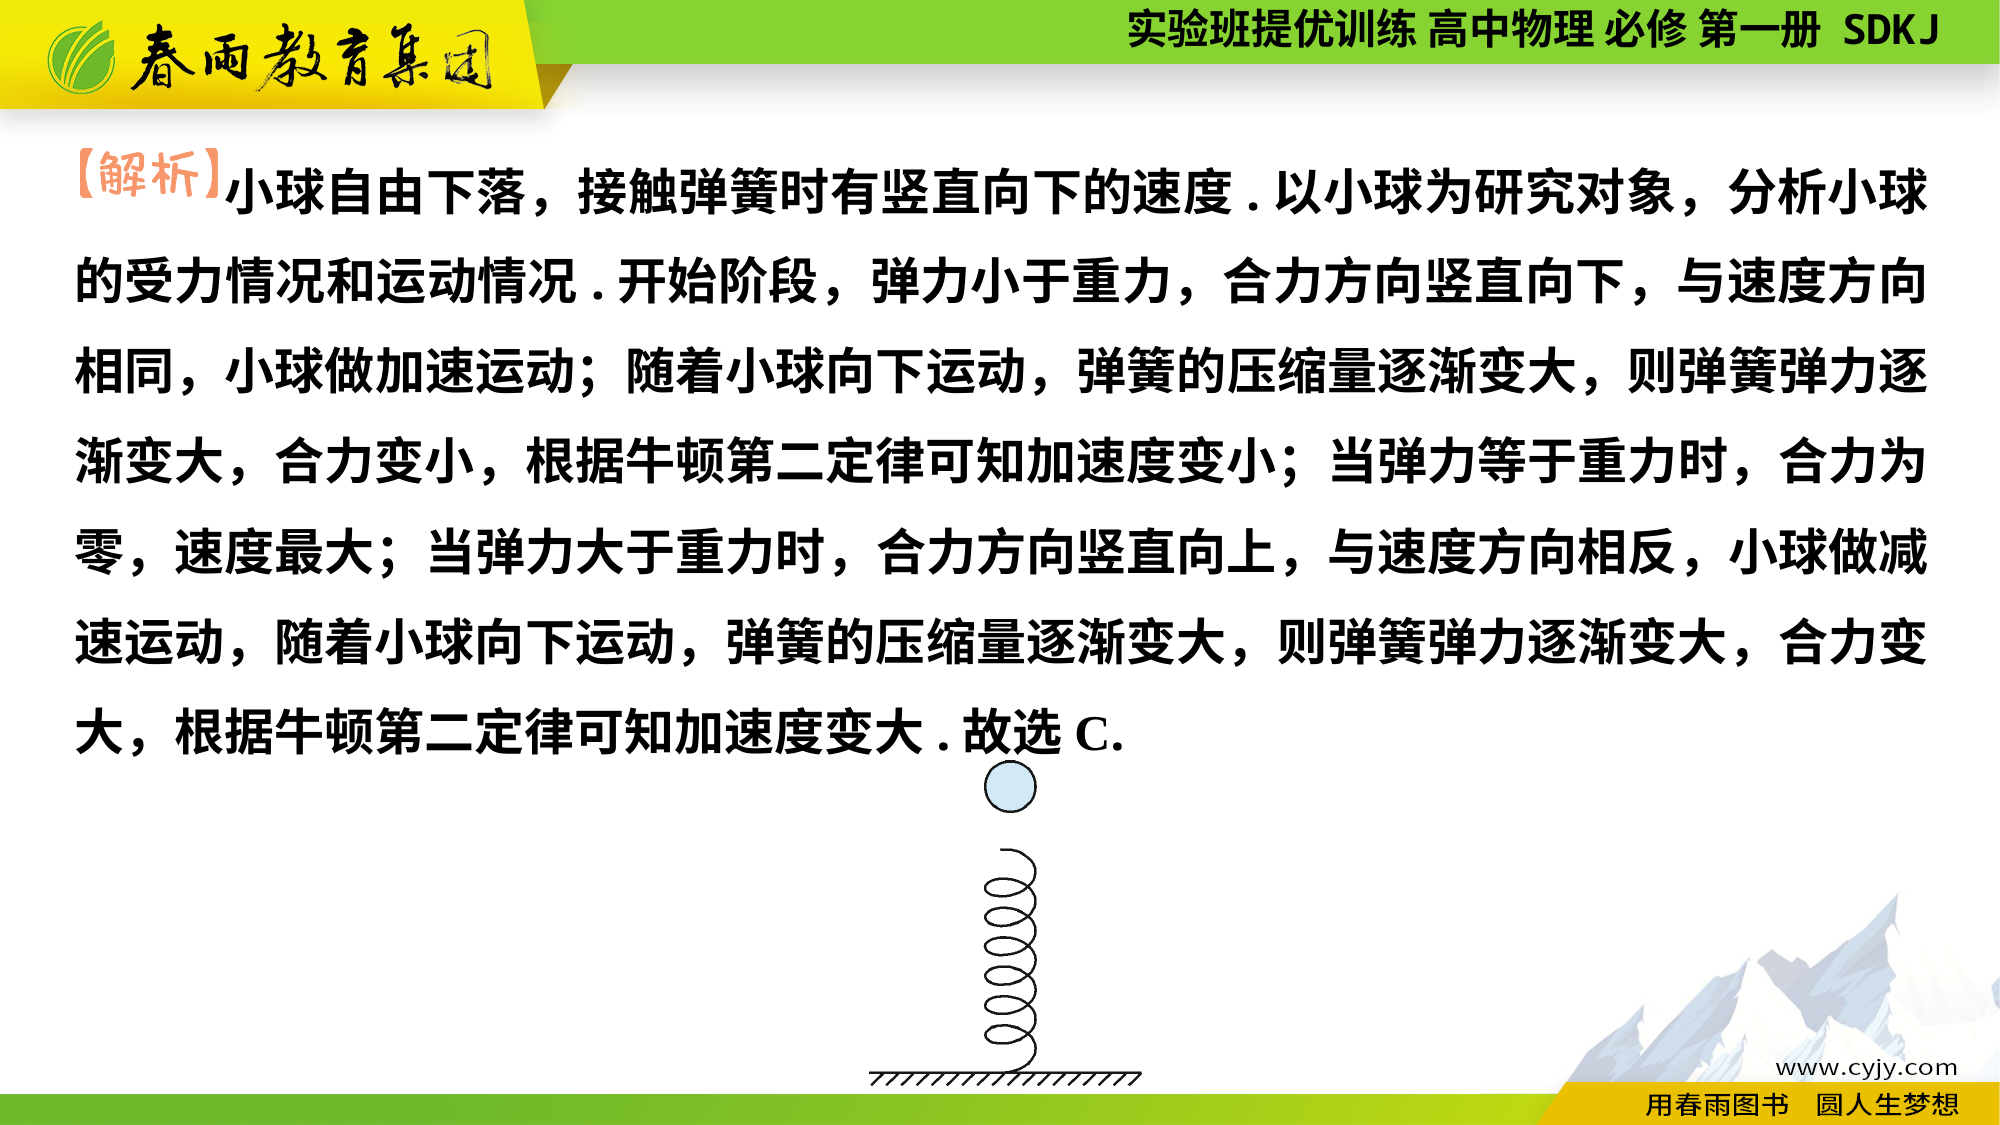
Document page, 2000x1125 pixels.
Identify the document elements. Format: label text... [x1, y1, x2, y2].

list 小球自由下落，接触弹簧时有竖直向下的速度.以小球为研究对象，分析小球的受力情况和运动情况.开始阶段，弹力小于重力，合力方向竖直向下，与速度方向相同，小球做加速运动；随着小球向下运动，弹簧的压缩量逐渐变大，则弹簧弹力逐渐变大，合力变小，根据牛顿第二定律可知加速度变小；当弹力等于重力时，合力为零，速度最大；当弹力大于重力时，合力方向竖直向上，与速度方向相反，小球做减速运动，随着小球向下运动，弹簧的压缩量逐渐变大，则弹簧弹力逐渐变大，合力变大，根据牛顿第二定律可知加速度变大.故选C. [59, 122, 1944, 763]
picture [0, 0, 2000, 1125]
